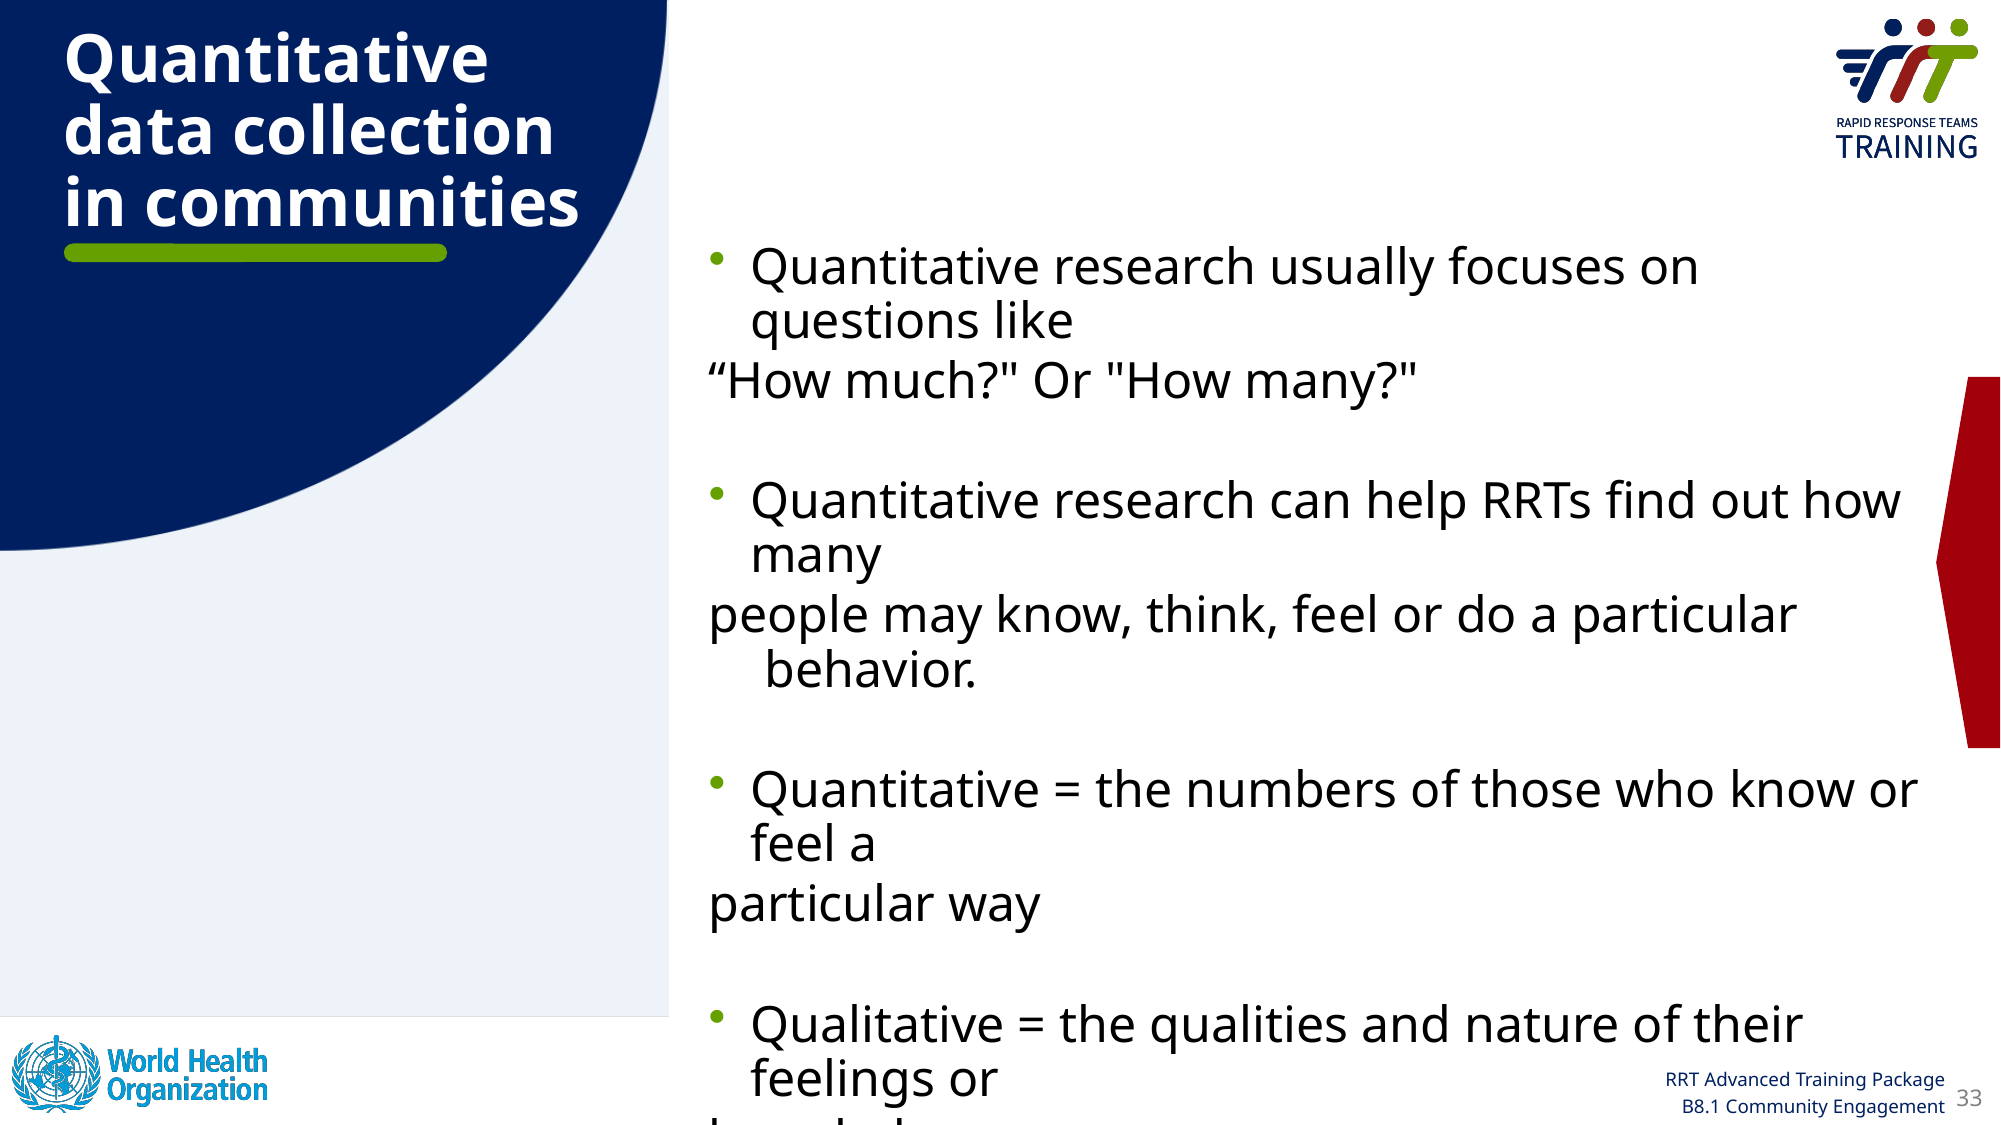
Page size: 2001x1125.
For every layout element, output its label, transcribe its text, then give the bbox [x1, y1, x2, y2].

list Quantitative research usually focuses on questions like “How much?" Or "How many?" Quantitative research can help RRTs find out how many people may know, think, feel or do a particular behavior. Quantitative = the numbers of those who know or feel a particular way Qualitative = the qualities and nature of their feelings or knowledge [700, 232, 1937, 1049]
picture [59, 1035, 267, 1113]
picture [34, 1054, 43, 1078]
picture [12, 1035, 54, 1068]
picture [46, 1056, 54, 1062]
picture [12, 1083, 48, 1113]
picture [30, 1083, 37, 1091]
picture [22, 1062, 26, 1077]
picture [50, 1108, 62, 1113]
text_box Quantitative data collection in communities [63, 103, 600, 242]
text_box [63, 243, 448, 263]
picture [71, 1053, 90, 1091]
picture [1835, 19, 1978, 167]
picture [40, 1062, 47, 1070]
picture [24, 1054, 36, 1087]
picture [36, 1088, 78, 1105]
picture [0, 0, 669, 1018]
